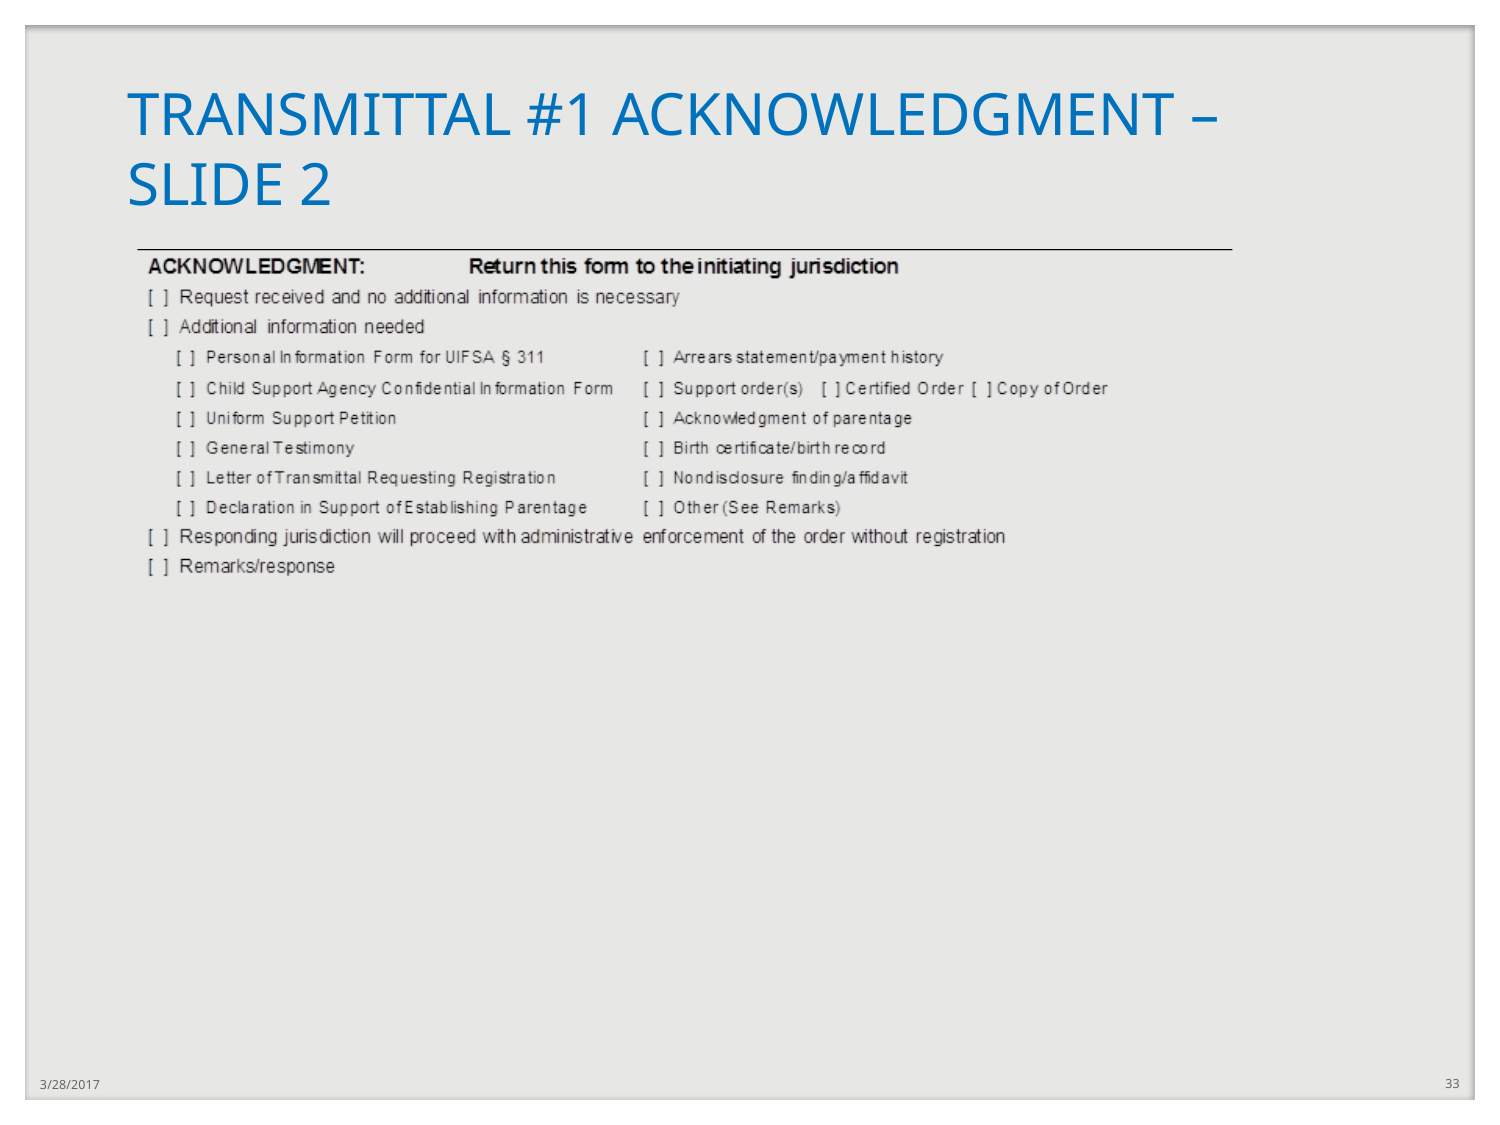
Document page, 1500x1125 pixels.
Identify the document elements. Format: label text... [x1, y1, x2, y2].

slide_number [24, 1069, 375, 1100]
slide_number 33 [1125, 1069, 1475, 1100]
title Transmittal #1 Acknowledgment – Slide 2 [112, 62, 1400, 225]
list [49, 249, 1276, 679]
